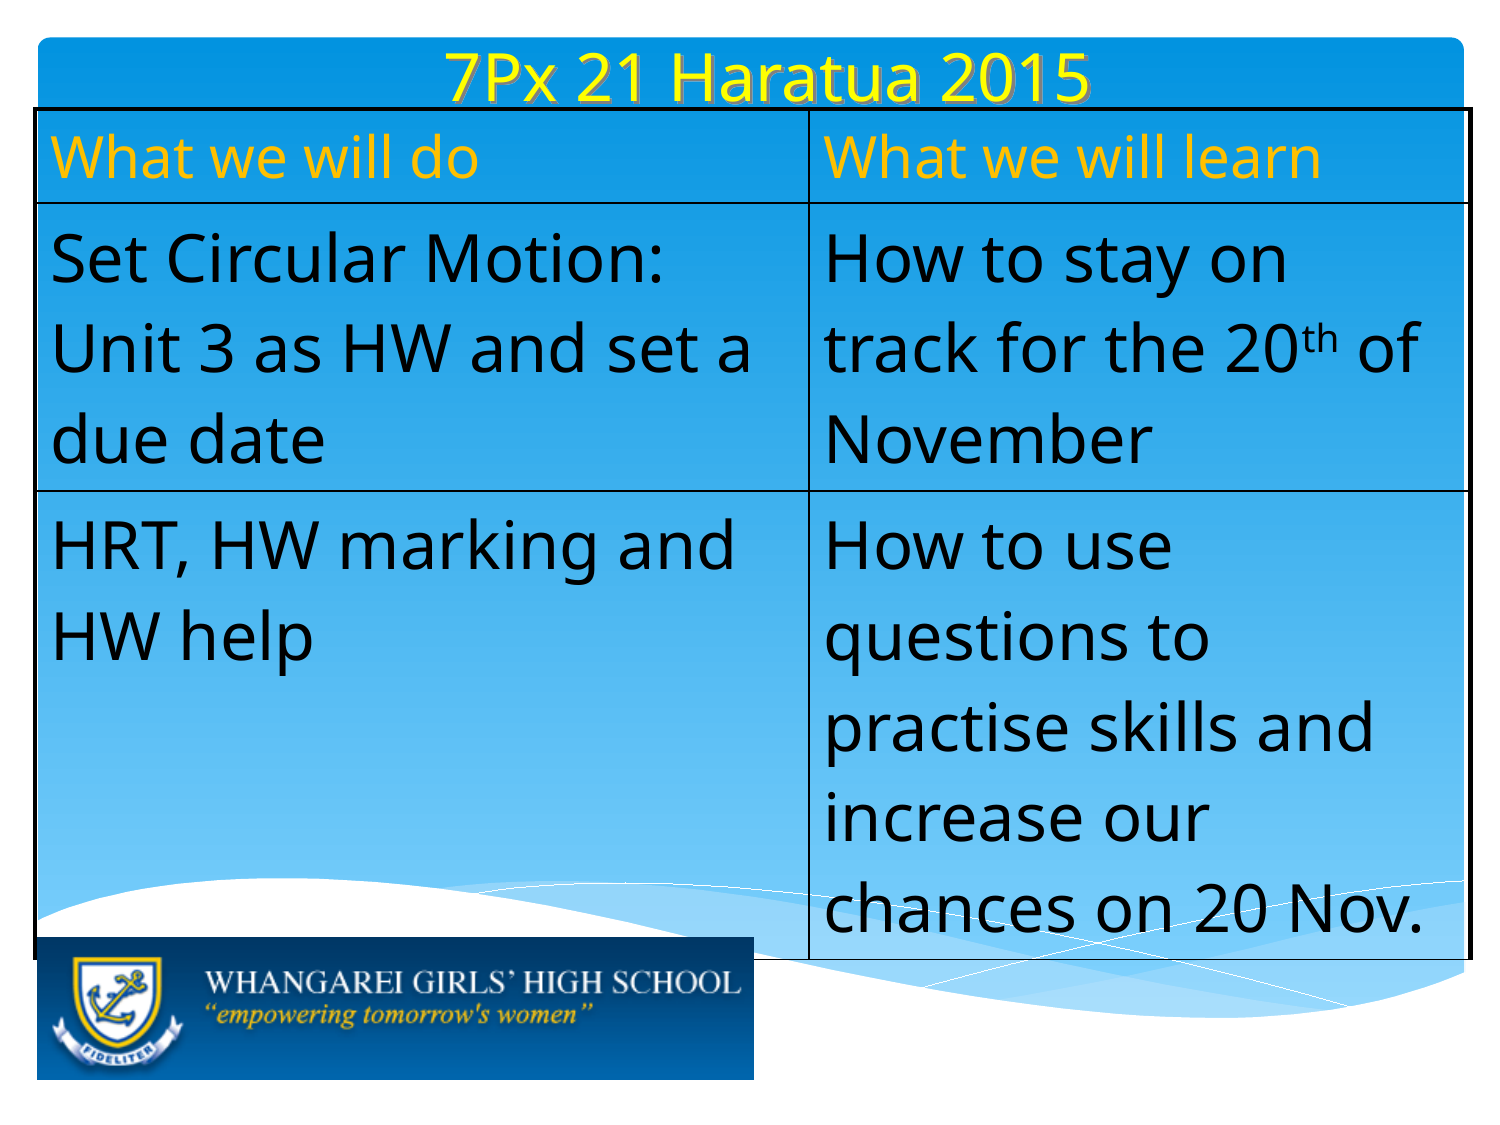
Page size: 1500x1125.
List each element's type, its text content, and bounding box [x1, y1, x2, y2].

table_header What we will learn [810, 111, 1468, 202]
text_box 7Px 21 Haratua 2015 [162, 24, 1375, 107]
picture [37, 937, 754, 1080]
table_cell How to use questions to practise skills and increase our chances on 20 Nov. [810, 492, 1468, 959]
table_header What we will do [37, 111, 808, 202]
table_cell Set Circular Motion: Unit 3 as HW and set a due date [37, 204, 808, 490]
table_cell HRT, HW marking and HW help [37, 492, 808, 959]
table_cell How to stay on track for the 20th of November [810, 204, 1468, 490]
